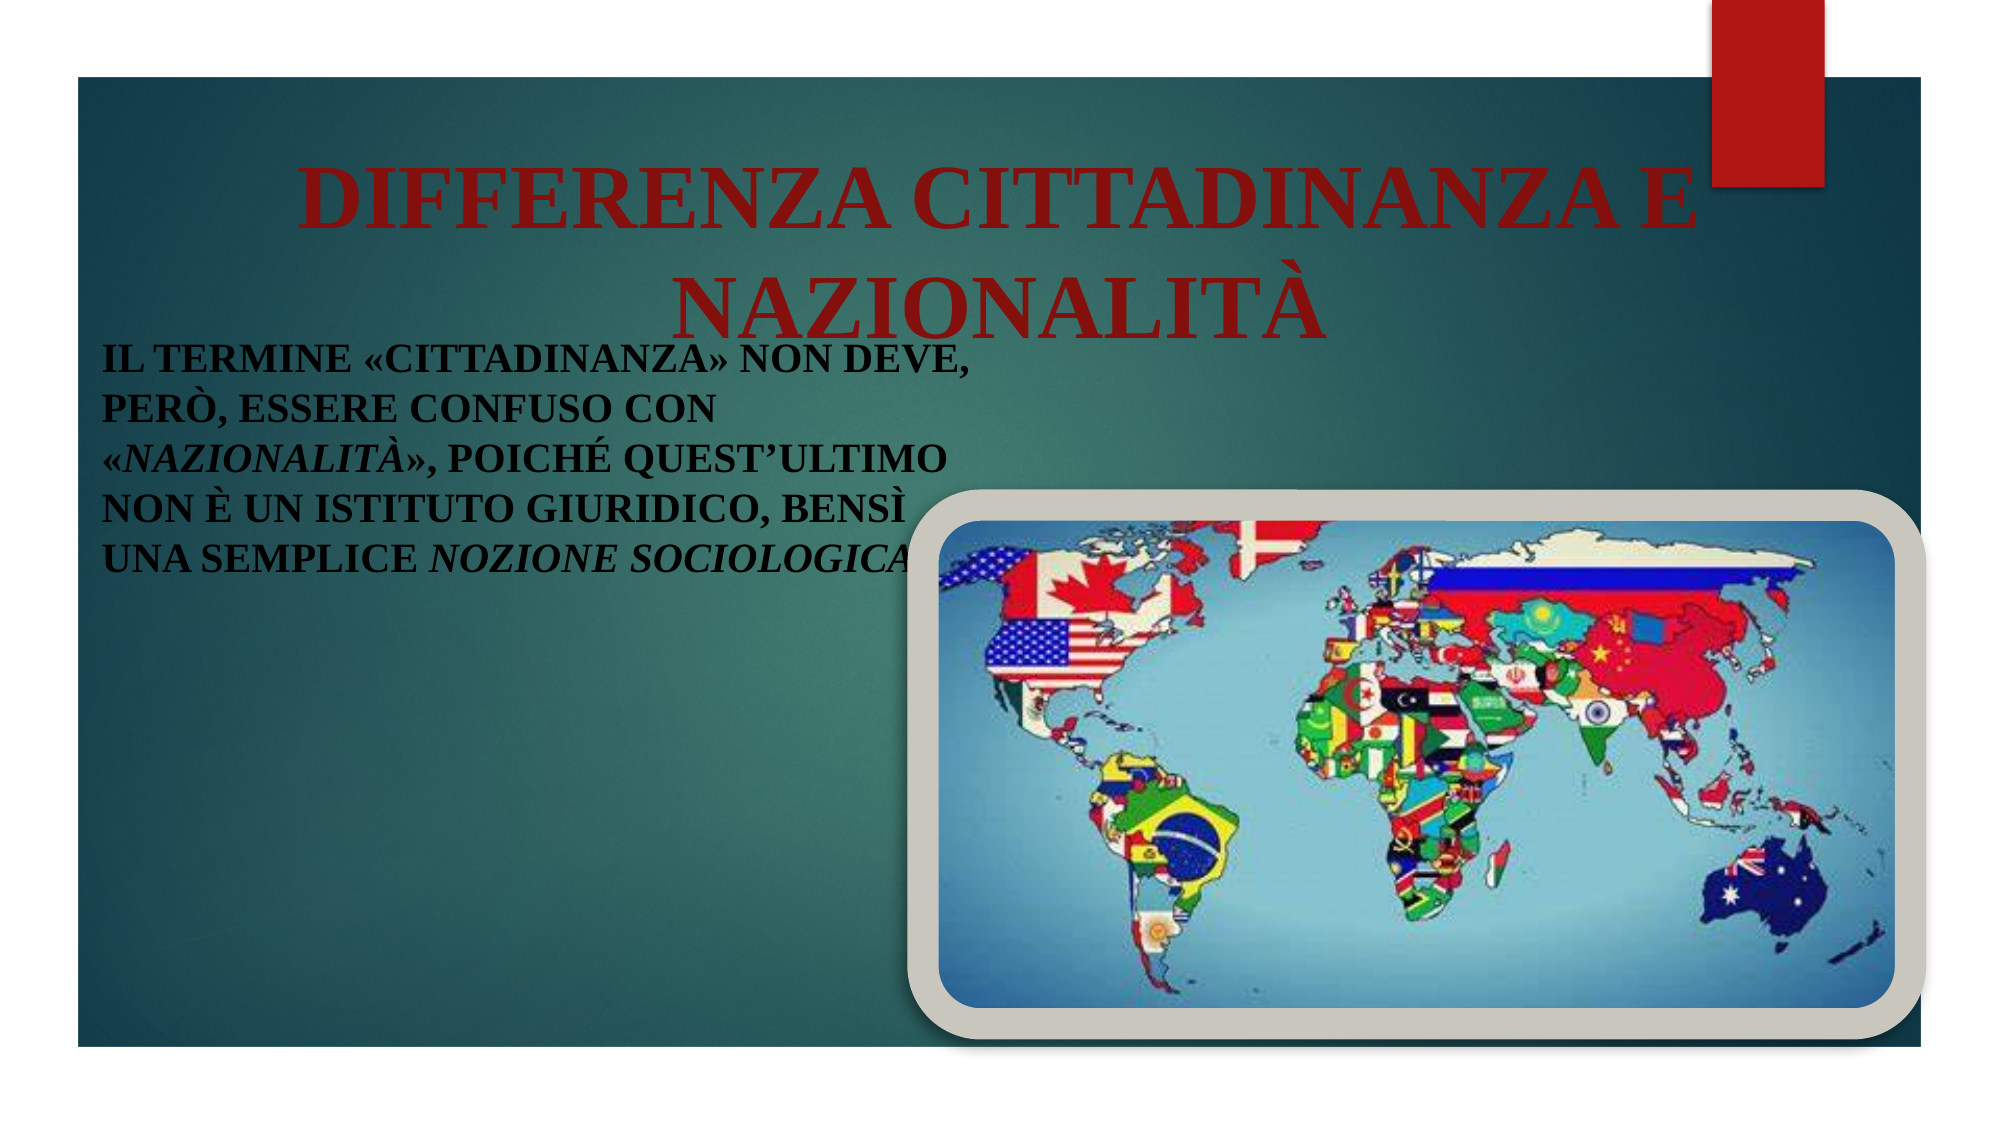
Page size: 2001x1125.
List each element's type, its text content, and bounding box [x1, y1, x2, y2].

title Differenza Cittadinanza e Nazionalità [0, 38, 2000, 456]
subtitle Il Termine «cittadinanza» non deve, però, essere confuso con «nazionalità», poiché quest’ultimo non è un istituto giuridico, bensì una semplice nozione sociologica. [86, 264, 1000, 647]
picture [922, 504, 1911, 1025]
